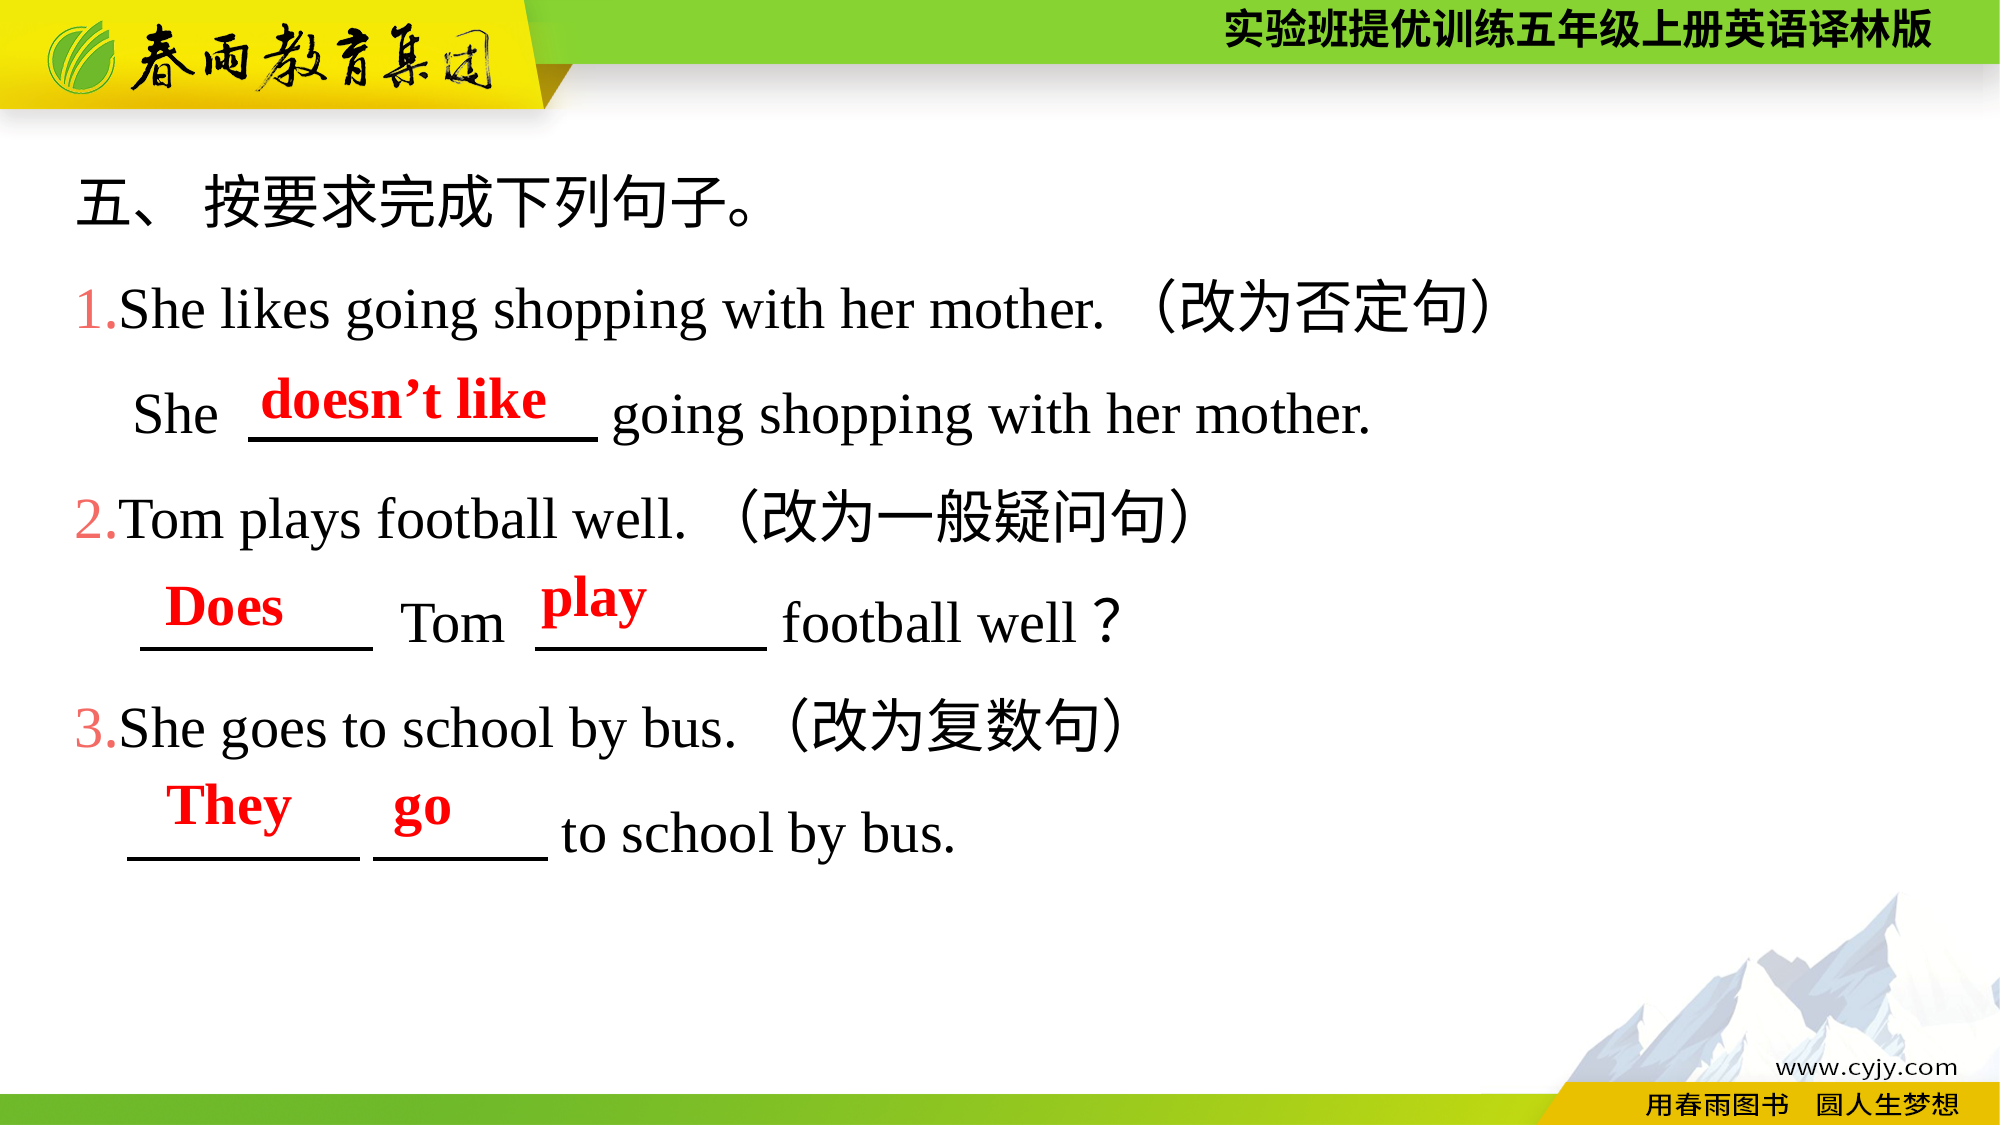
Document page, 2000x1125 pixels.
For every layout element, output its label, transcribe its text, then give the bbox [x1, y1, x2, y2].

text_box doesn’t like [245, 352, 563, 438]
picture [0, 0, 2000, 1125]
list 五、 按要求完成下列句子。 1.She likes going shopping with her mother.（改为否定句） She going shopping with her mother. 2.Tom plays football well.（改为一般疑问句） Tom football well？ 3.She goes to school by bus.（改为复数句） to school by bus. [59, 122, 1944, 880]
text_box They go [151, 759, 468, 844]
text_box play [526, 550, 664, 636]
text_box Does [150, 559, 300, 645]
